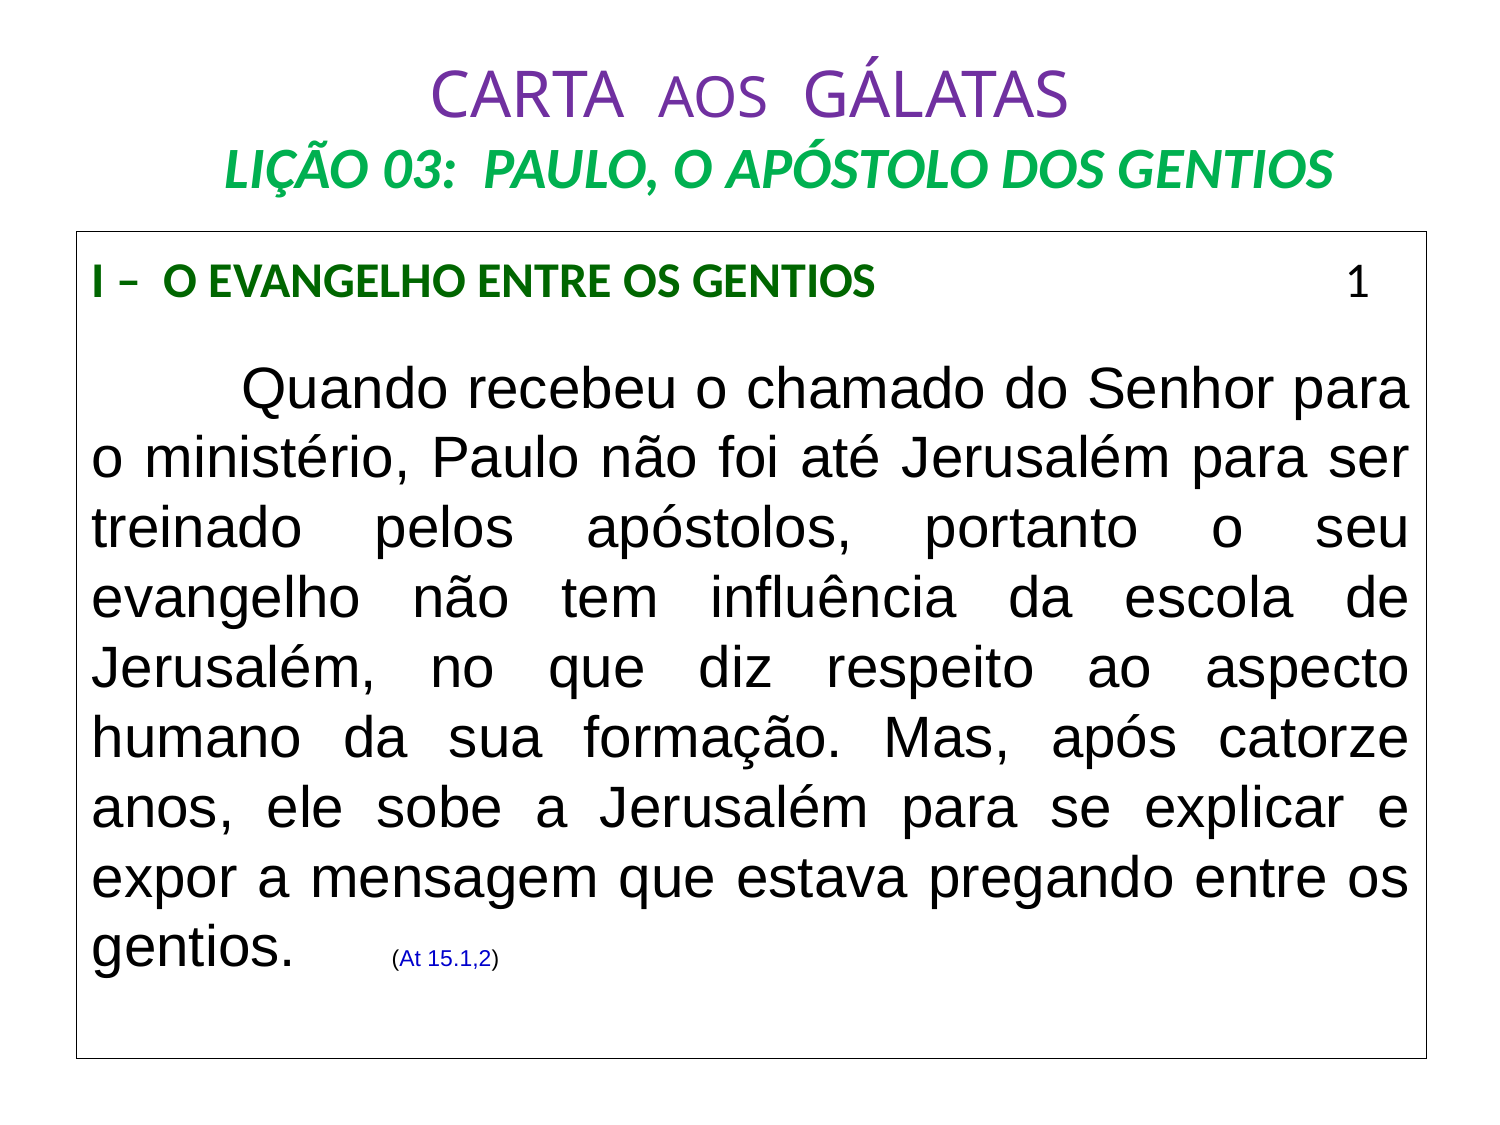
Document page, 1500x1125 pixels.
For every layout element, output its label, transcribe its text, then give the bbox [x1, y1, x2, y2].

list I – O EVANGELHO ENTRE OS GENTIOS 1 Quando recebeu o chamado do Senhor para o ministério, Paulo não foi até Jerusalém para ser treinado pelos apóstolos, portanto o seu evangelho não tem influência da escola de Jerusalém, no que diz respeito ao aspecto humano da sua formação. Mas, após catorze anos, ele sobe a Jerusalém para se explicar e expor a mensagem que estava pregando entre os gentios. (At 15.1,2) [76, 231, 1427, 1059]
title CARTA AOS GÁLATAS LIÇÃO 03: PAULO, O APÓSTOLO DOS GENTIOS [75, 45, 1425, 209]
